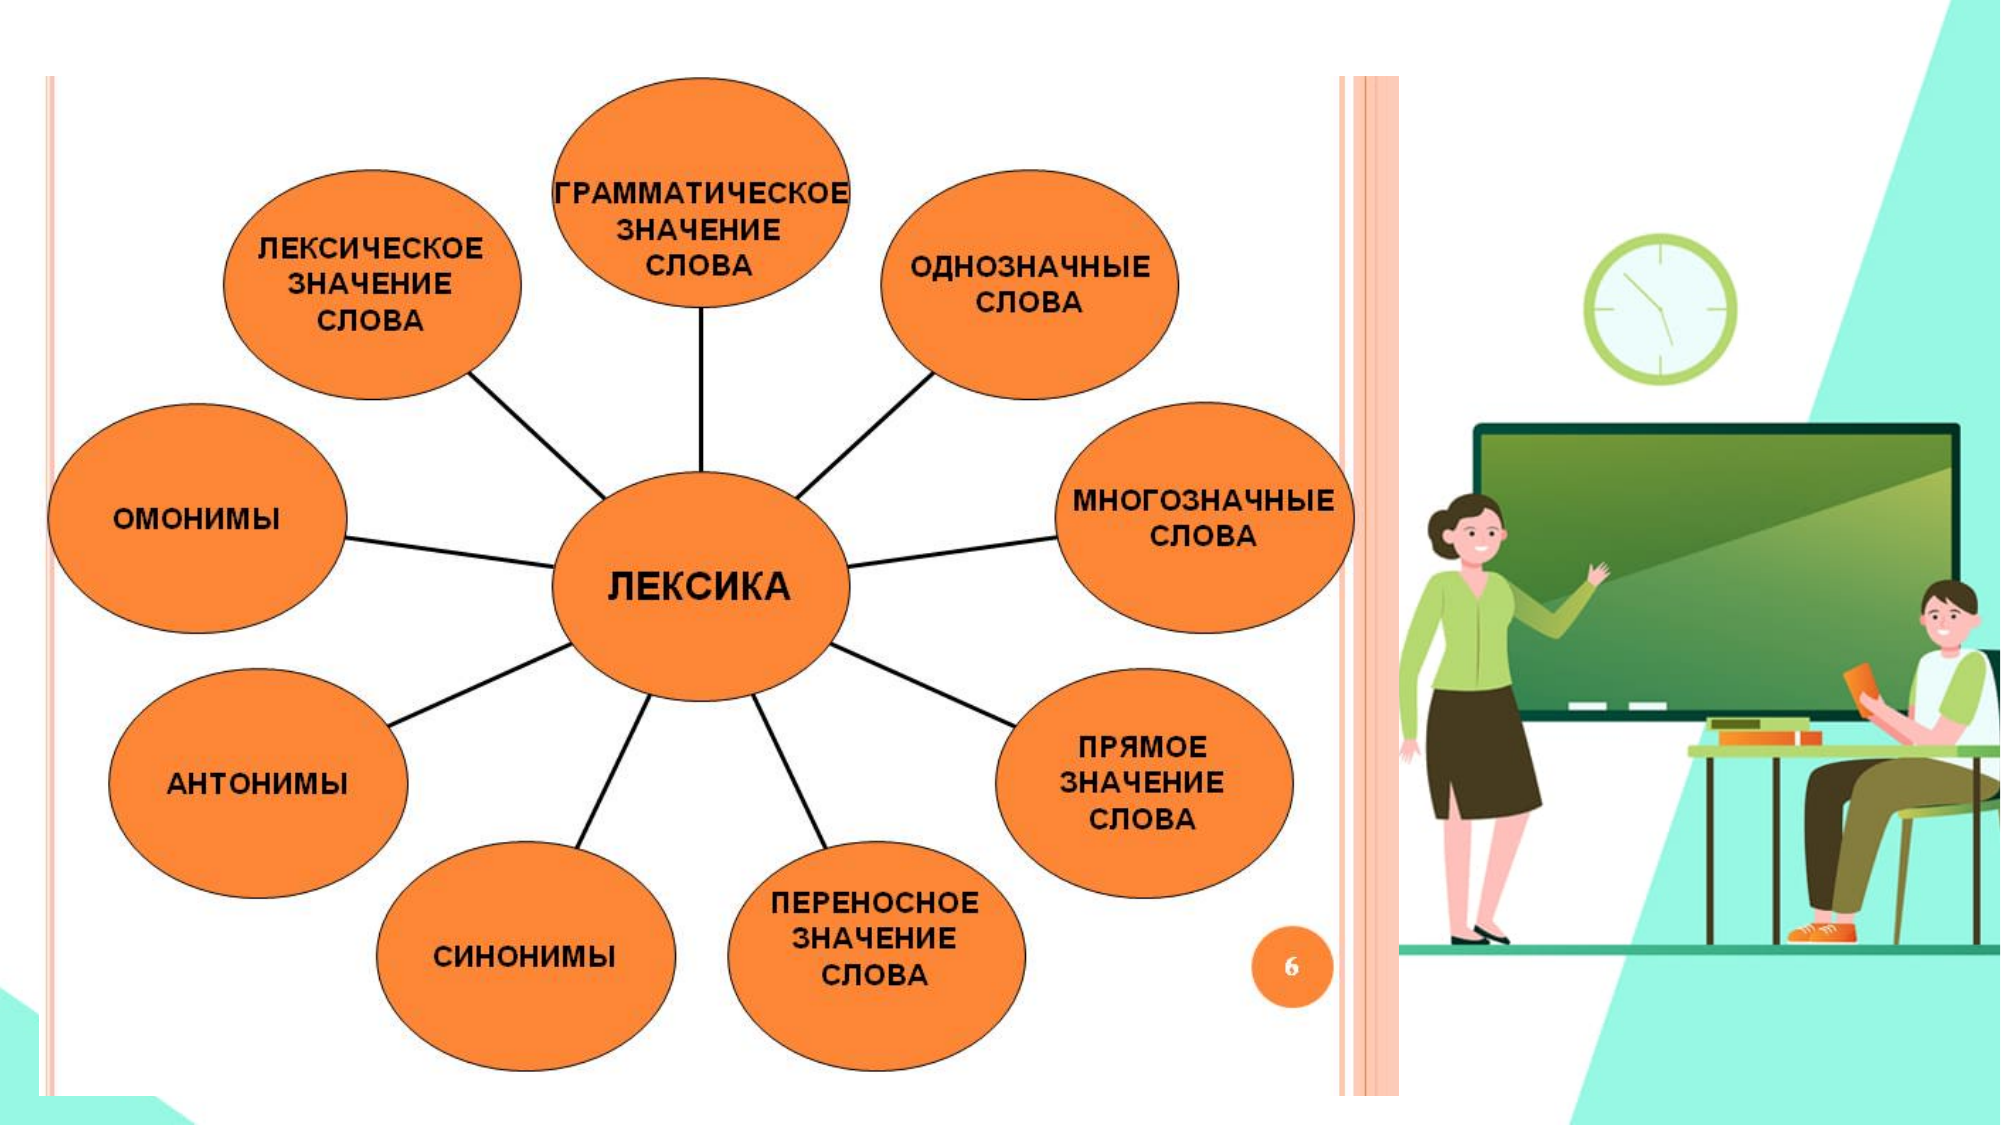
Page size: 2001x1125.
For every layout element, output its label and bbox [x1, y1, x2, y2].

picture [0, 0, 2001, 1125]
list [39, 75, 1399, 1096]
